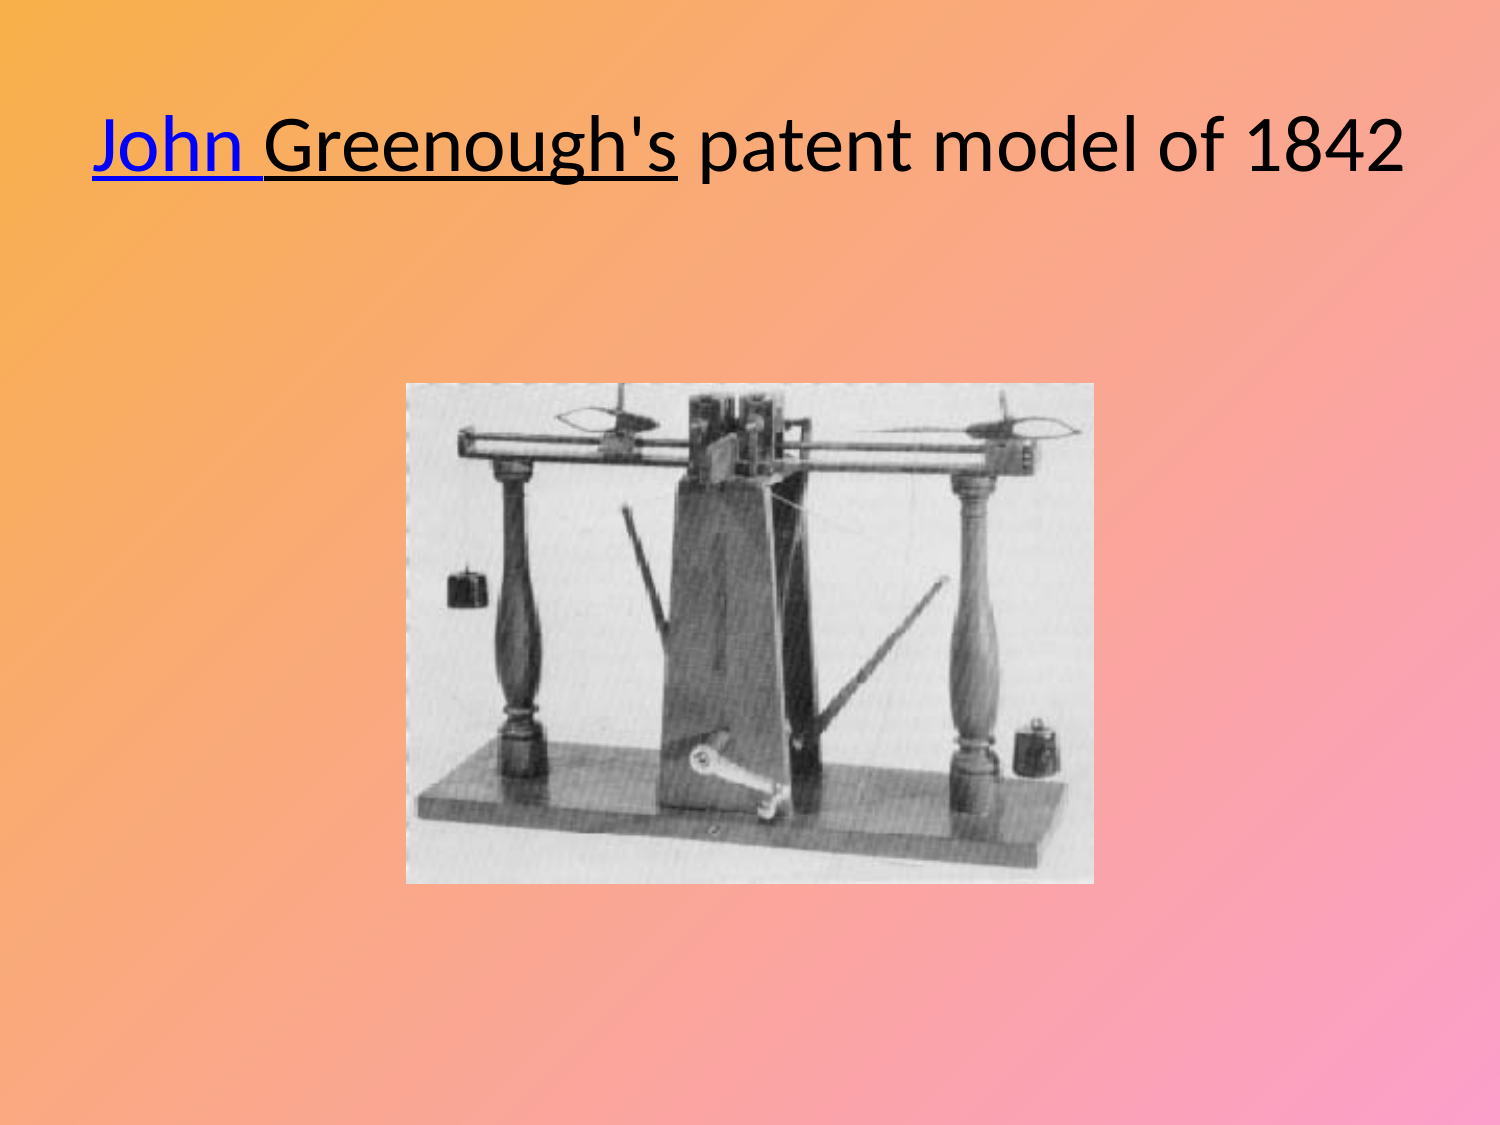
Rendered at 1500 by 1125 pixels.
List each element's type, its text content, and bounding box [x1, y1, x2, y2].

title John Greenough's patent model of 1842 [75, 45, 1425, 233]
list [405, 383, 1094, 884]
